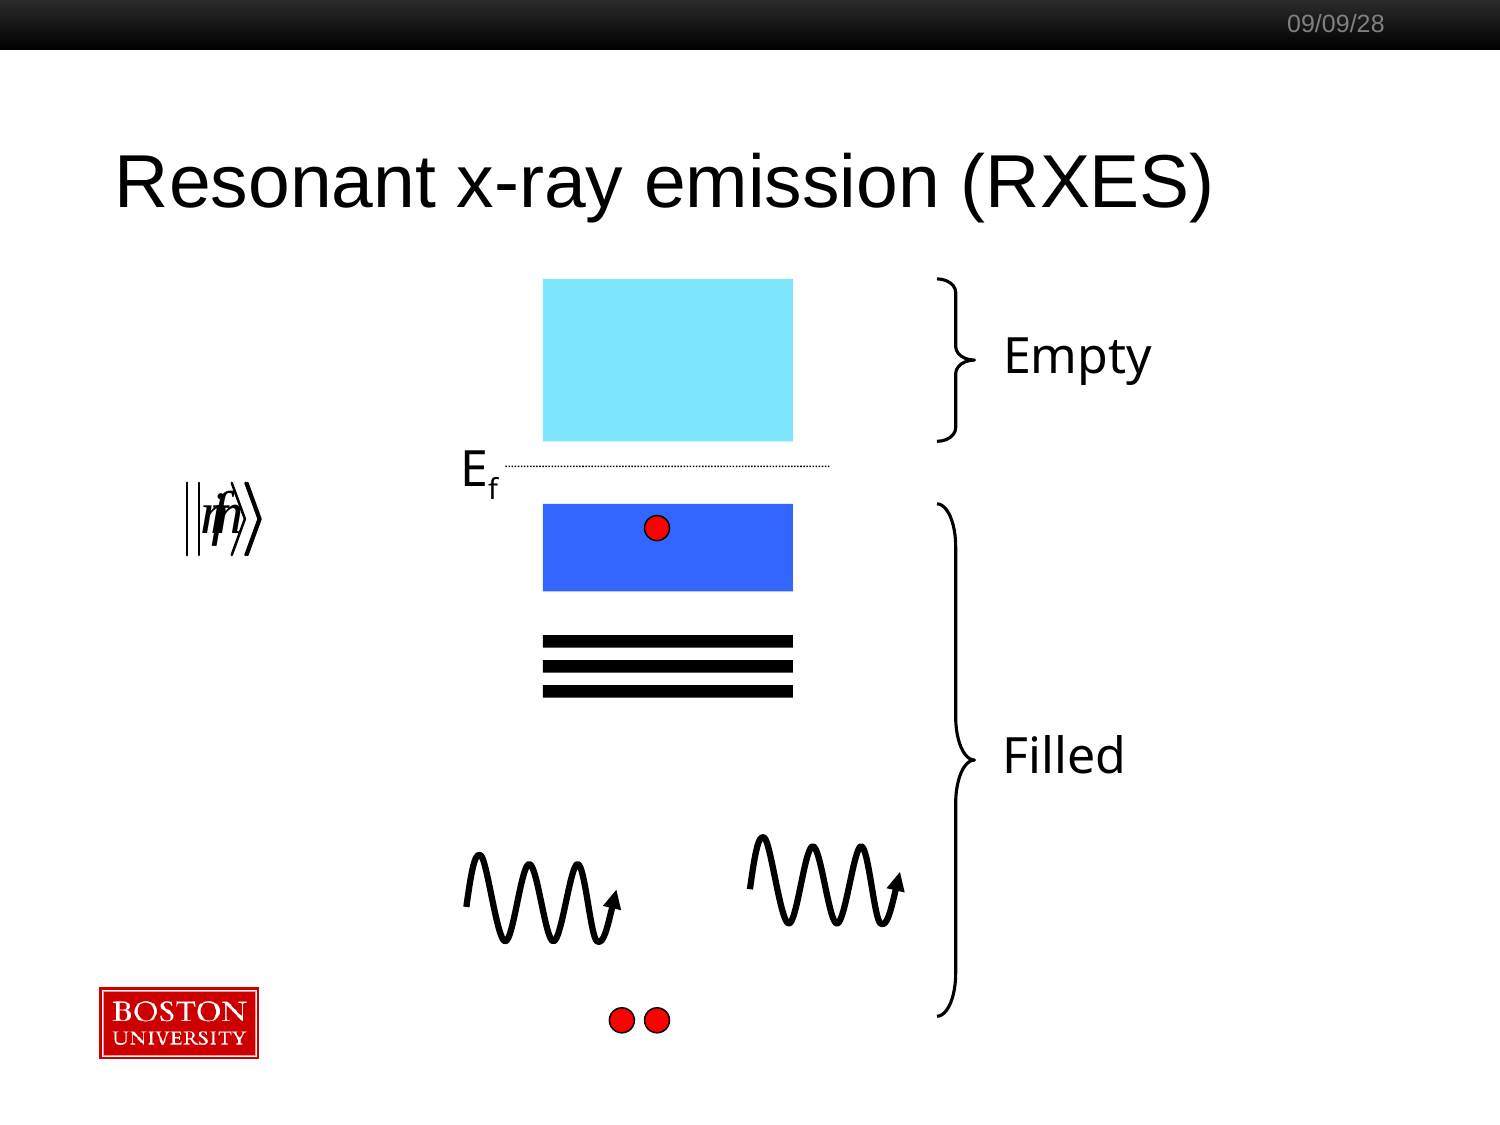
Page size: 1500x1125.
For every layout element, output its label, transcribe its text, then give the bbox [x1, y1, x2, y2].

text_box [936, 278, 975, 442]
text_box [936, 503, 975, 1017]
text_box Ef [445, 429, 514, 513]
text_box [609, 1007, 635, 1033]
text_box [466, 854, 620, 942]
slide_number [1087, 0, 1401, 51]
text_box [542, 503, 793, 592]
text_box Empty [988, 316, 1167, 392]
title Resonant x-ray emission (RXES) [99, 124, 1401, 238]
text_box [749, 836, 904, 925]
text_box [644, 515, 670, 541]
text_box Filled [987, 716, 1142, 792]
text_box [542, 278, 793, 442]
text_box [644, 1007, 670, 1033]
picture [99, 987, 259, 1059]
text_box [175, 468, 272, 570]
